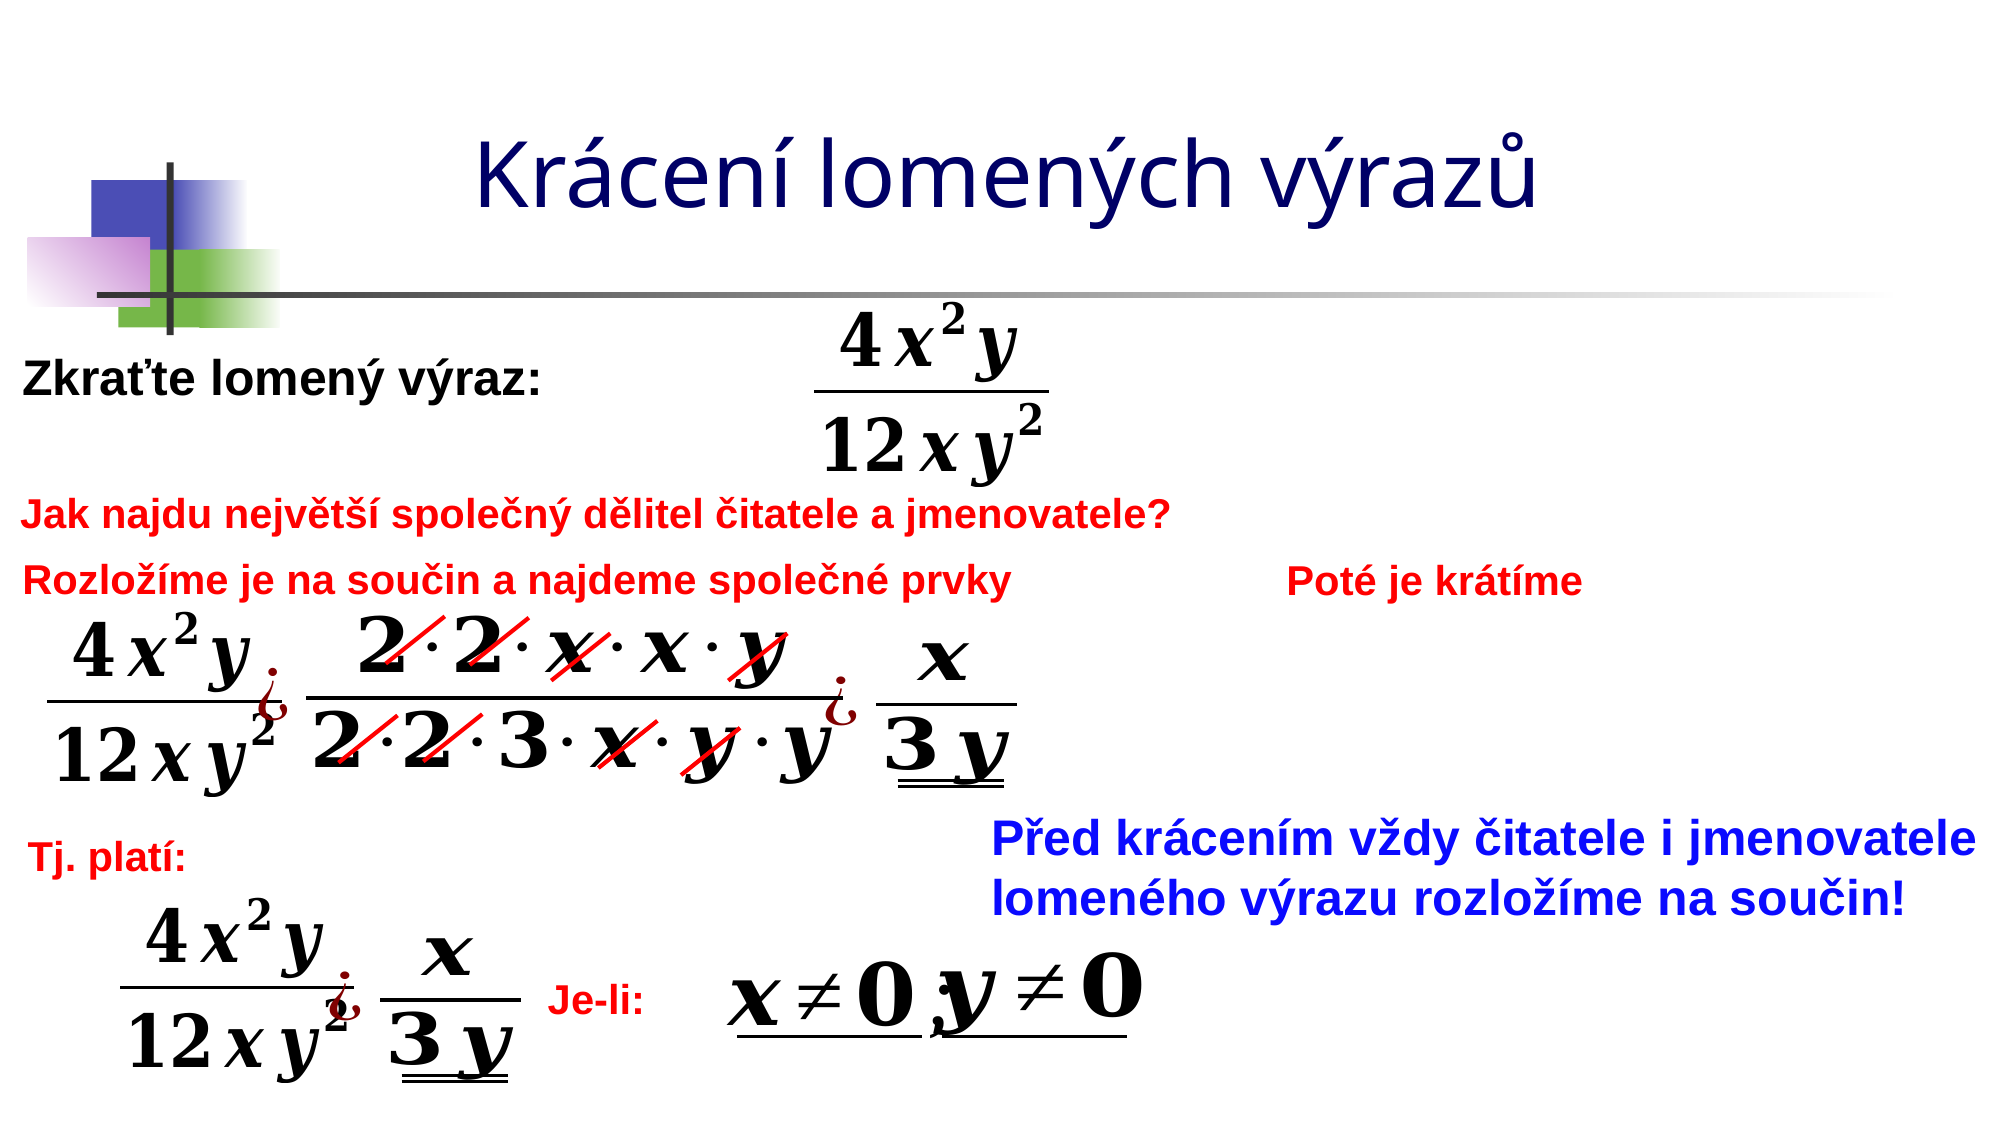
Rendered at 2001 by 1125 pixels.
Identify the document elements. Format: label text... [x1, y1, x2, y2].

text_box Poté je krátíme [1271, 546, 1629, 612]
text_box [598, 720, 658, 769]
text_box Jak najdu největší společný dělitel čitatele a jmenovatele? [5, 479, 1188, 545]
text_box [422, 713, 483, 762]
text_box Tj. platí: [12, 822, 220, 888]
title Krácení lomených výrazů [416, 113, 1599, 228]
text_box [728, 633, 788, 681]
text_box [680, 727, 741, 776]
text_box Před krácením vždy čitatele i jmenovatele lomeného výrazu rozložíme na součin! [976, 798, 2000, 933]
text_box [385, 616, 445, 664]
text_box Je-li: [532, 965, 670, 1030]
text_box Zkraťte lomený výraz: [7, 338, 599, 413]
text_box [338, 715, 398, 763]
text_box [550, 633, 611, 681]
text_box Rozložíme je na součin a najdeme společné prvky [7, 545, 1029, 610]
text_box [469, 617, 530, 666]
